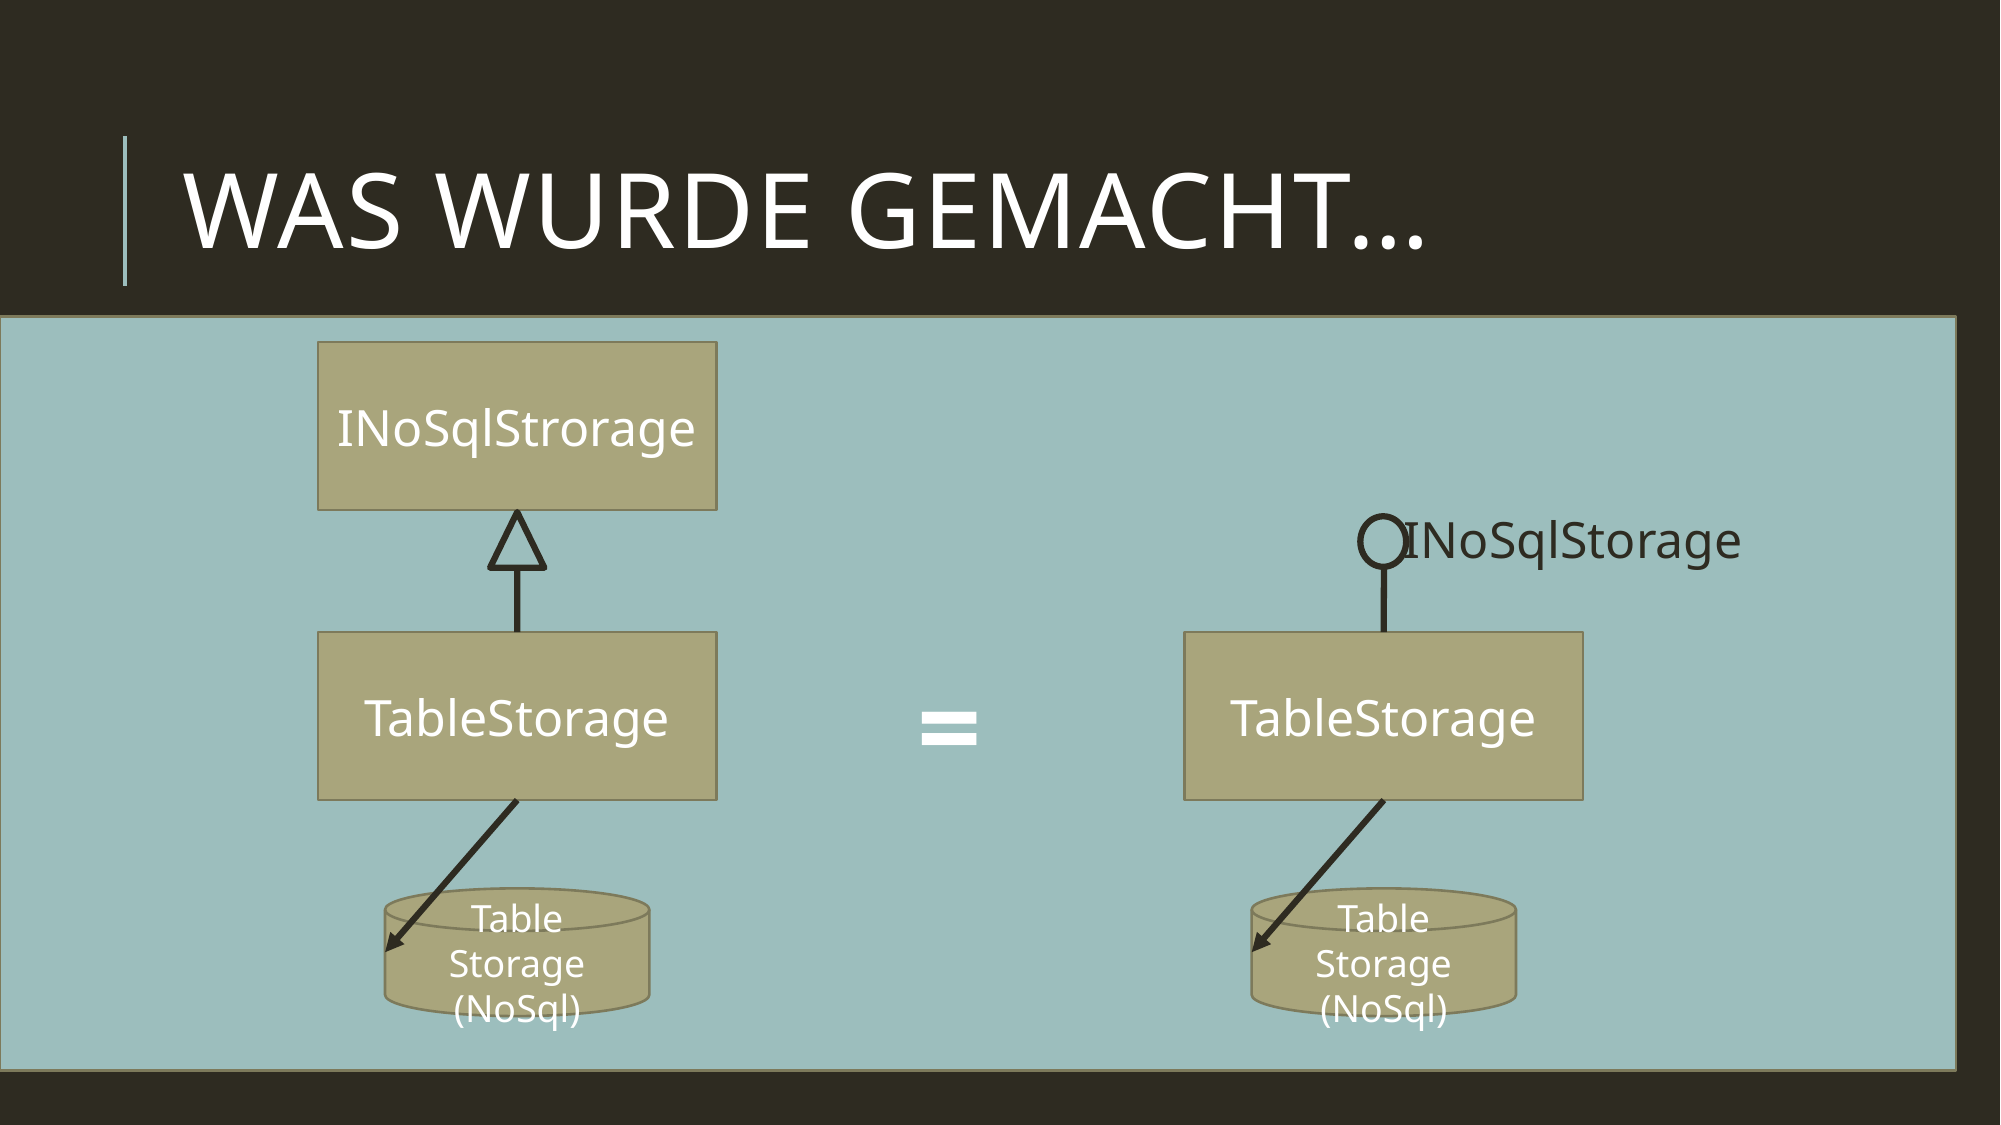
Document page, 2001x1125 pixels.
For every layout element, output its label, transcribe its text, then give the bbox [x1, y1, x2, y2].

text_box Table Storage (NoSql) [1250, 887, 1518, 1018]
title Was wurde gemacht… [168, 96, 1763, 342]
text_box [488, 510, 546, 569]
text_box INoSqlStrorage [317, 341, 718, 511]
text_box = [902, 648, 997, 799]
text_box [0, 315, 1957, 1072]
text_box TableStorage [1183, 631, 1584, 801]
text_box TableStorage [317, 631, 718, 801]
text_box Table Storage (NoSql) [383, 887, 651, 1018]
text_box INoSqlStorage [1389, 501, 1758, 577]
text_box [1359, 514, 1389, 568]
